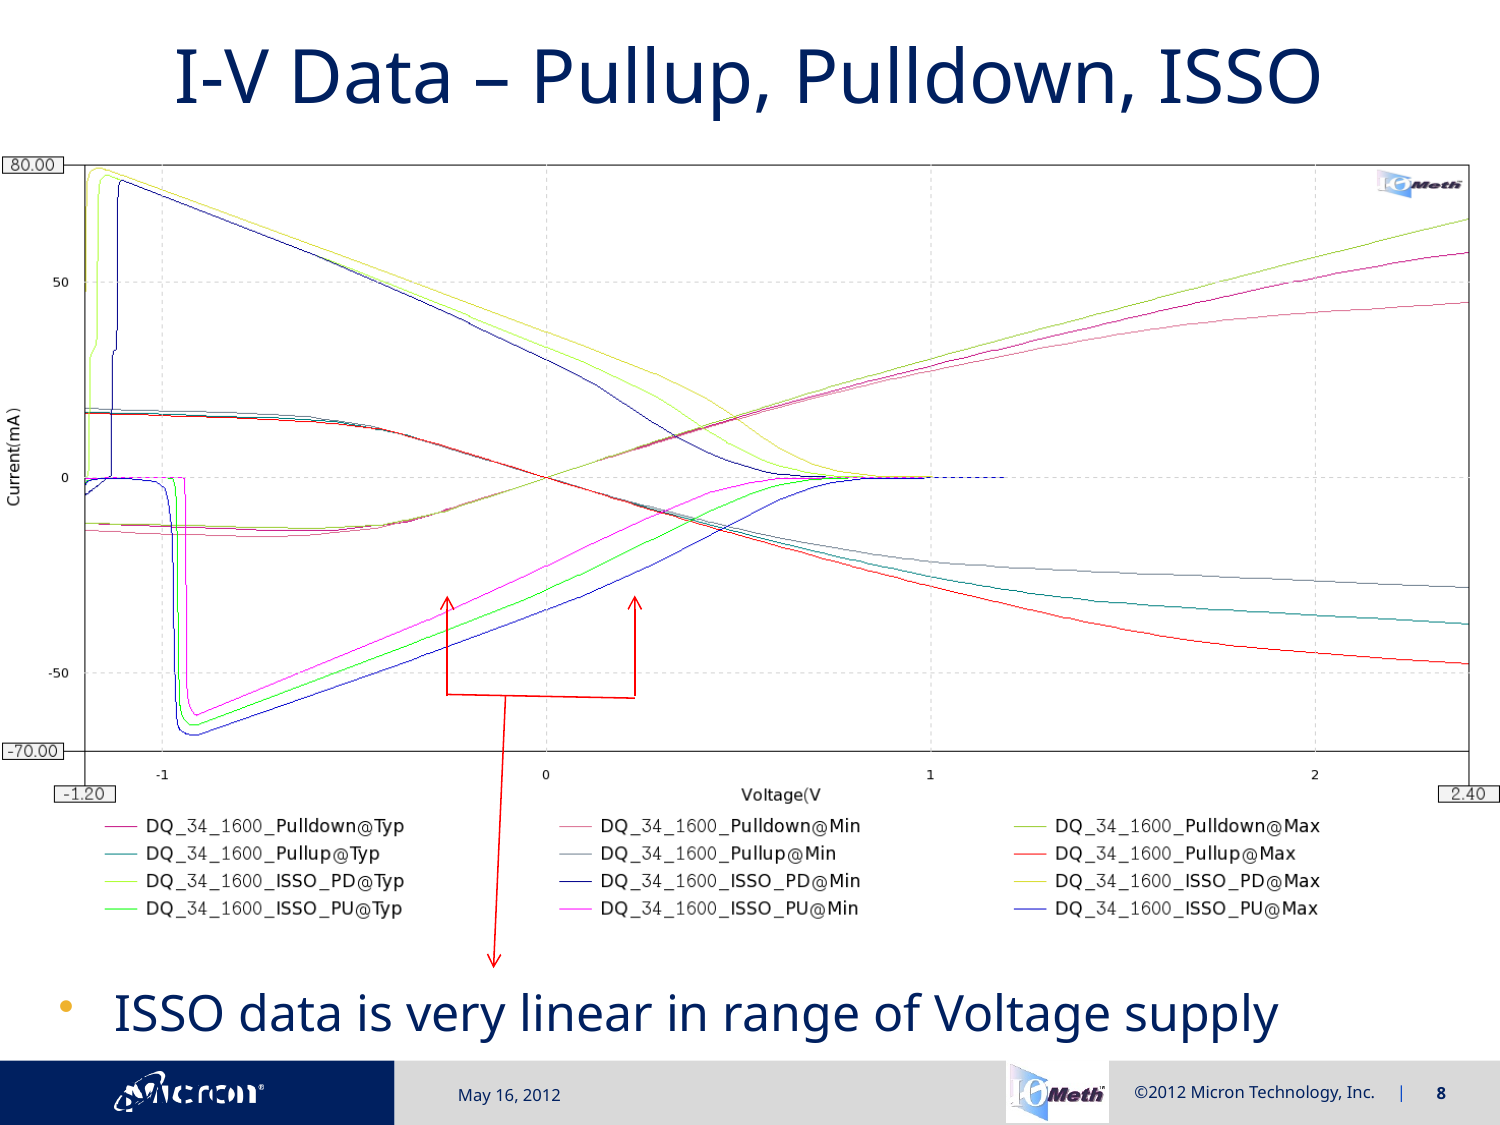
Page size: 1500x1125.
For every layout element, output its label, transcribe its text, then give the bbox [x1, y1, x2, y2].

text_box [446, 595, 636, 969]
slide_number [442, 1065, 750, 1125]
list ISSO data is very linear in range of Voltage supply swing [43, 956, 1428, 1051]
title I-V Data – Pullup, Pulldown, ISSO [0, 0, 1500, 147]
picture [114, 1071, 264, 1112]
picture [1006, 1060, 1109, 1123]
picture [0, 155, 1500, 937]
